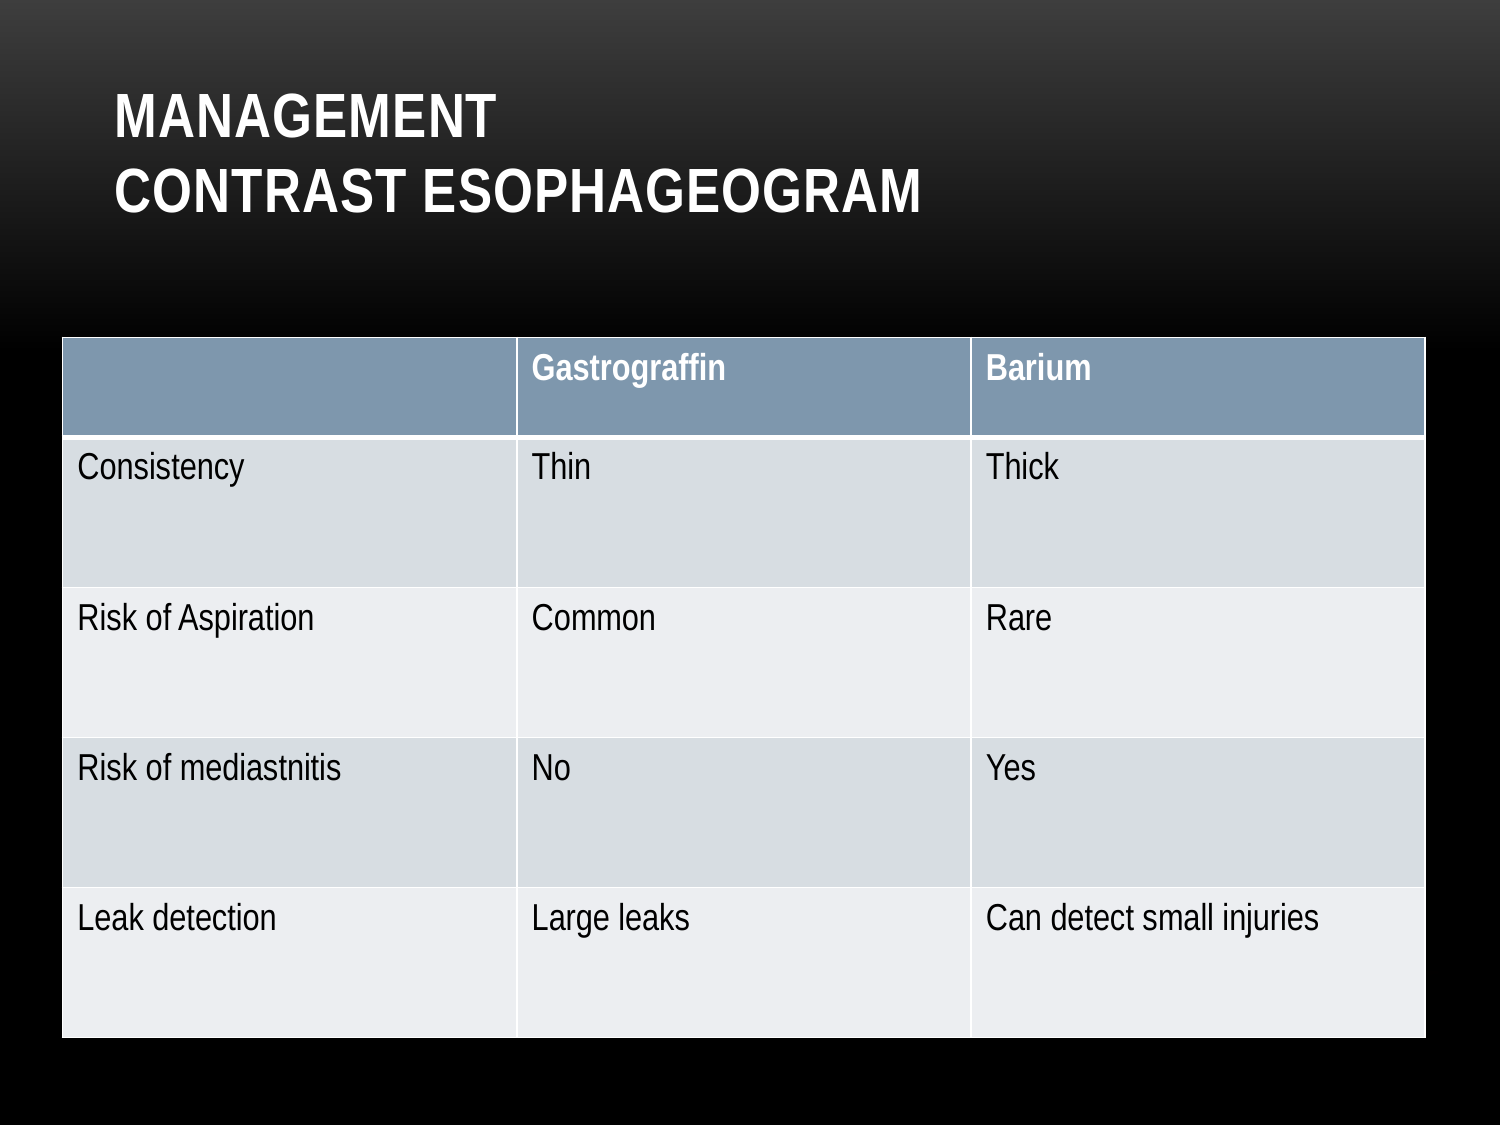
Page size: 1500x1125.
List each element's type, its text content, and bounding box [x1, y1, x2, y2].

table_cell Risk of mediastnitis [63, 738, 516, 887]
table_header [63, 338, 516, 435]
table_cell Leak detection [63, 888, 516, 1037]
title Management Contrast esophageogram [99, 45, 1400, 233]
table_cell Large leaks [518, 888, 970, 1037]
table_cell Thick [972, 440, 1424, 587]
table_cell Thin [518, 440, 970, 587]
table_cell Yes [972, 738, 1424, 887]
table_cell Can detect small injuries [972, 888, 1424, 1037]
table_cell No [518, 738, 970, 887]
table_cell Risk of Aspiration [63, 588, 516, 737]
table_cell Rare [972, 588, 1424, 737]
picture [0, 0, 1500, 1125]
table_cell Common [518, 588, 970, 737]
table_cell Consistency [63, 440, 516, 587]
table_header Barium [972, 338, 1424, 435]
table_header Gastrograffin [518, 338, 970, 435]
